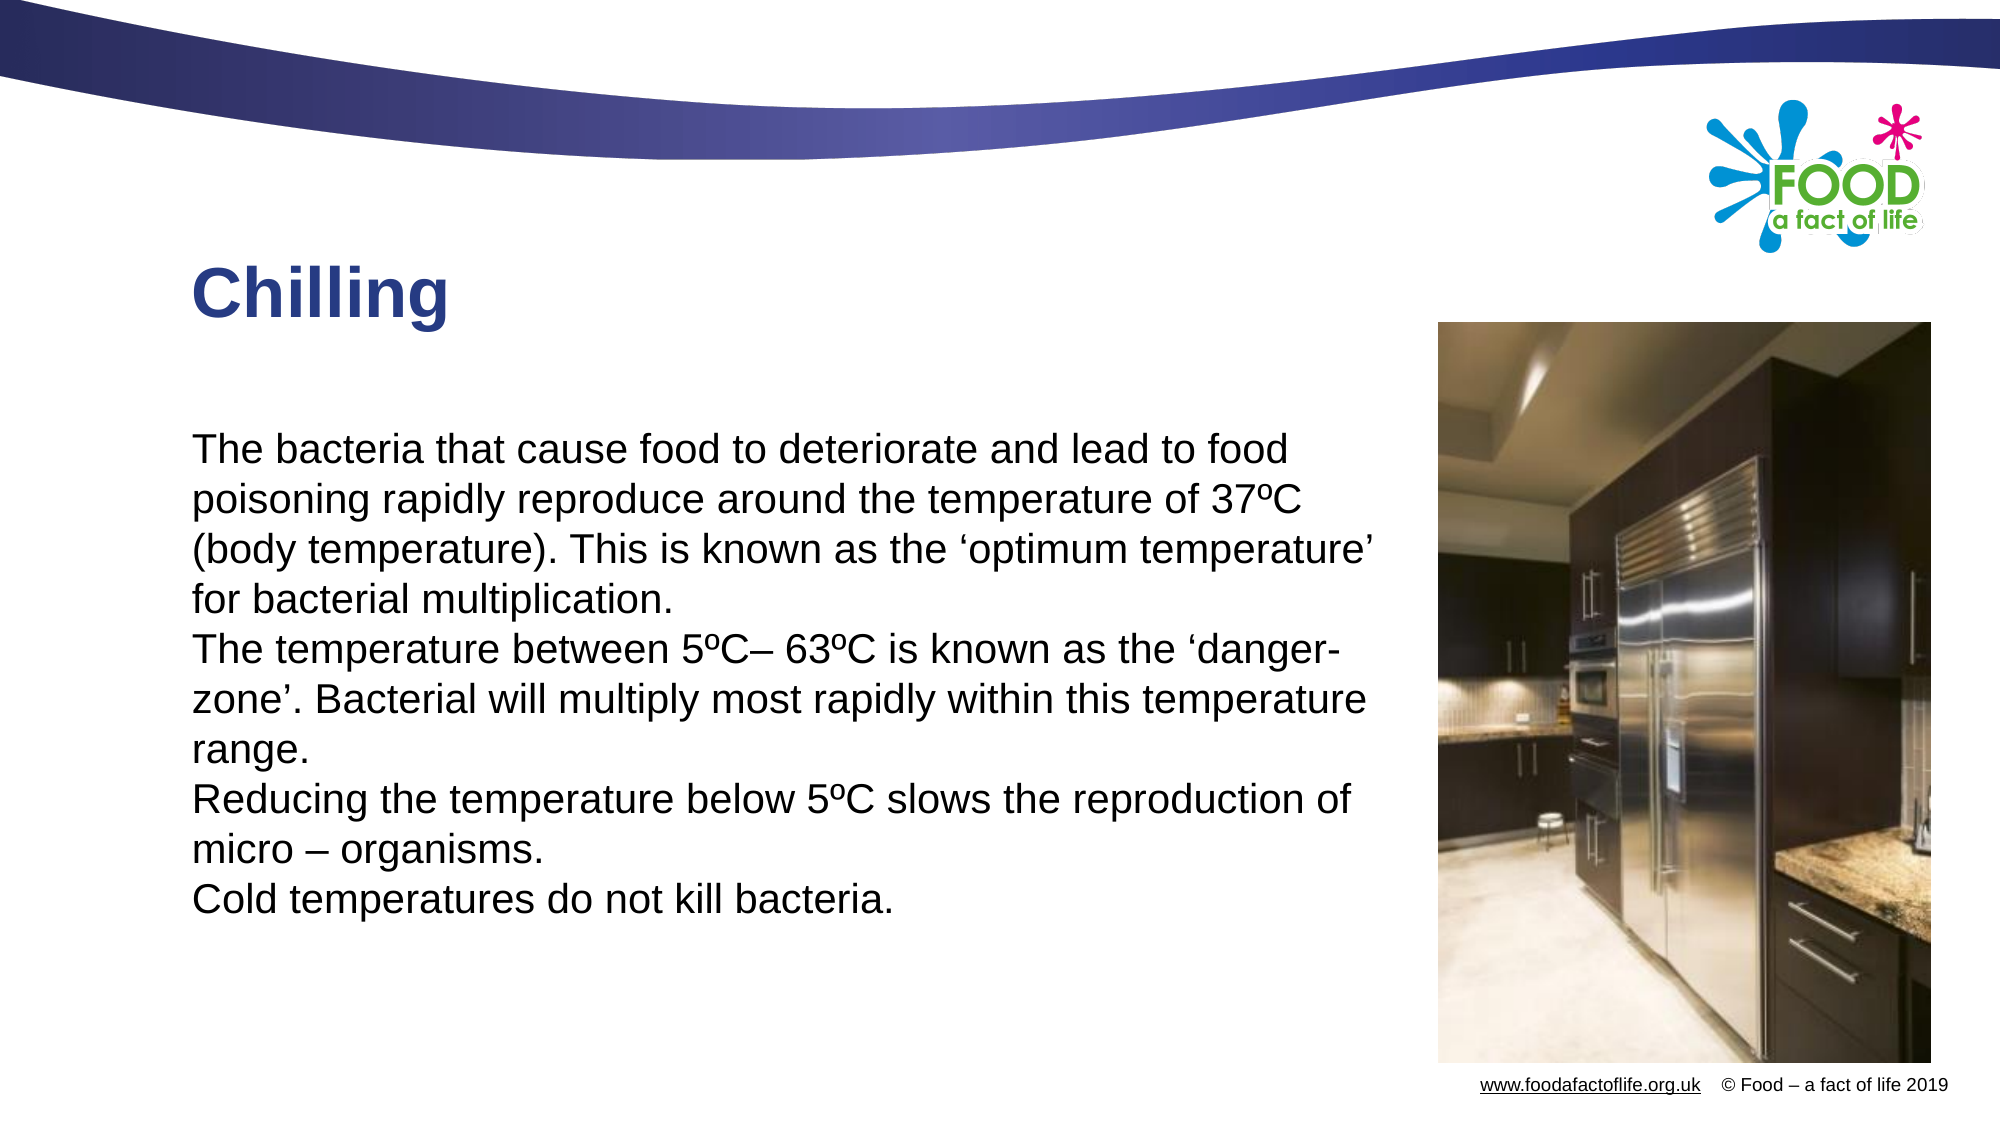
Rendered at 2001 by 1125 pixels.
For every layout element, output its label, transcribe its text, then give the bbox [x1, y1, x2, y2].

picture [0, 0, 2000, 1125]
title Chilling [191, 256, 1787, 375]
subtitle The bacteria that cause food to deteriorate and lead to food poisoning rapidly reproduce around the temperature of 37ºC (body temperature). This is known as the ‘optimum temperature’ for bacterial multiplication. The temperature between 5ºC– 63ºC is known as the ‘danger-zone’. Bacterial will multiply most rapidly within this temperature range. Reducing the temperature below 5ºC slows the reproduction of micro – organisms. Cold temperatures do not kill bacteria. [191, 421, 1385, 1013]
